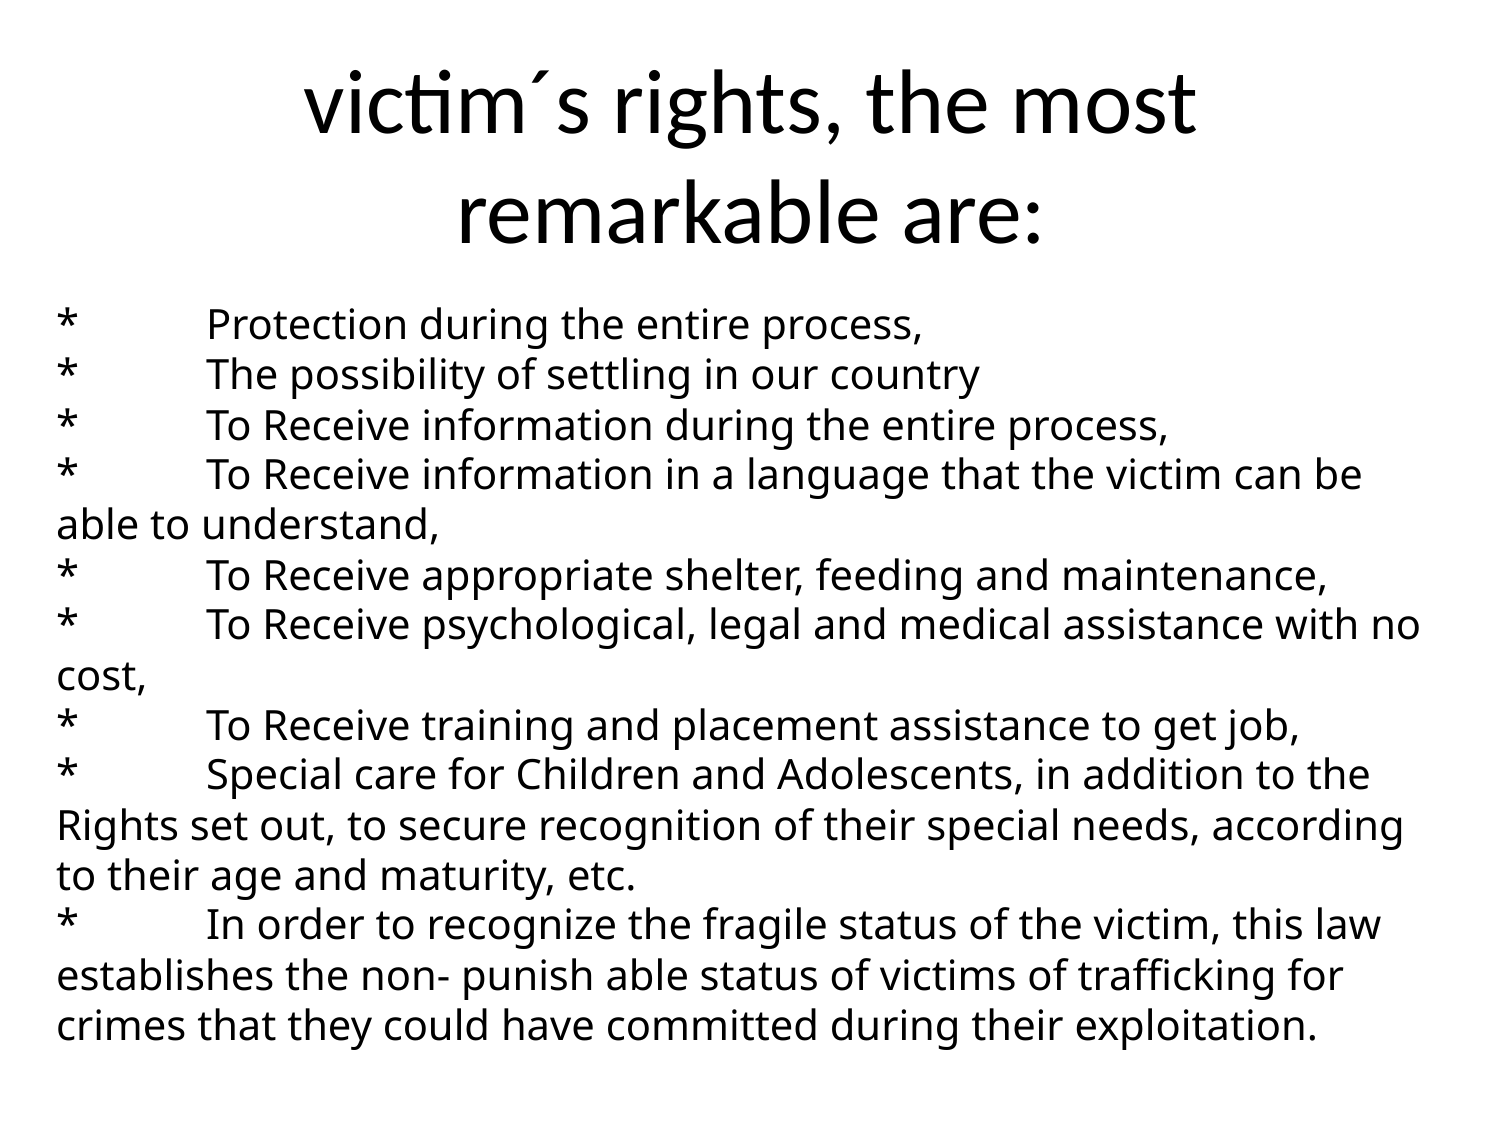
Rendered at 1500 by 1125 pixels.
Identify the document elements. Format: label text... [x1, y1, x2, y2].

text_box * Protection during the entire process, * The possibility of settling in our country * To Receive information during the entire process, * To Receive information in a language that the victim can be able to understand, * To Receive appropriate shelter, feeding and maintenance, * To Receive psychological, legal and medical assistance with no cost, * To Receive training and placement assistance to get job, * Special care for Children and Adolescents, in addition to the Rights set out, to secure recognition of their special needs, according to their age and maturity, etc. * In order to recognize the fragile status of the victim, this law establishes the non- punish able status of victims of trafficking for crimes that they could have committed during their exploitation. [41, 290, 1471, 1056]
title victim´s rights, the most remarkable are: [76, 113, 1427, 290]
